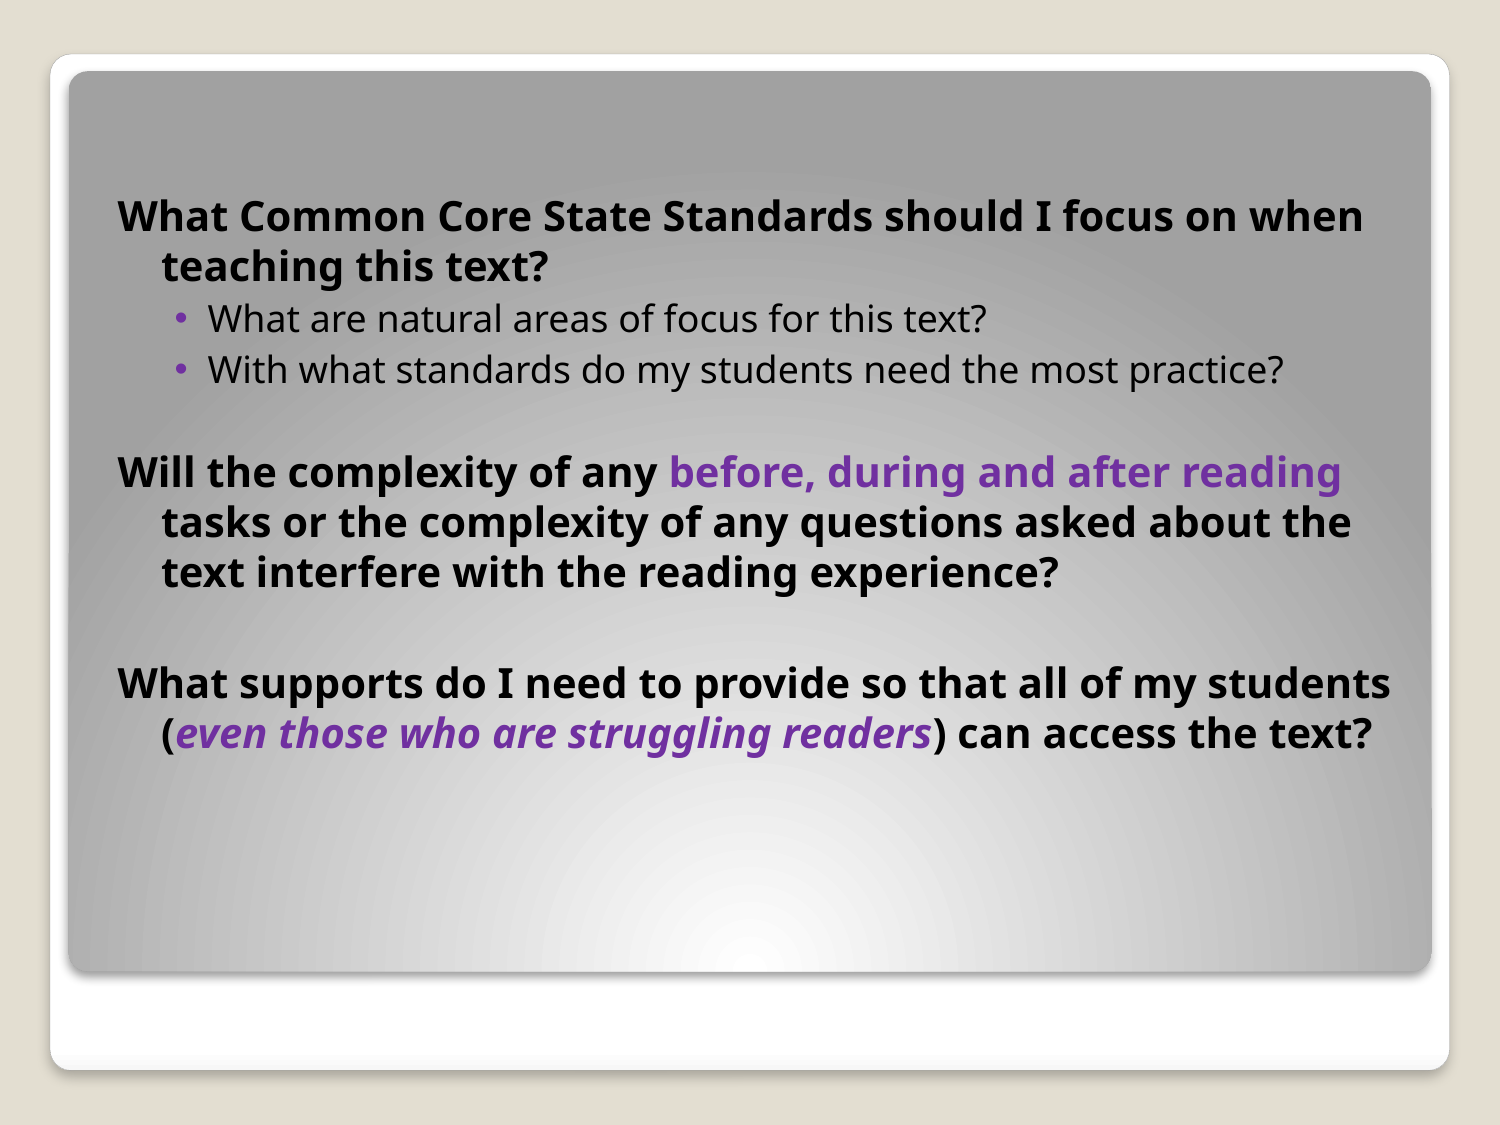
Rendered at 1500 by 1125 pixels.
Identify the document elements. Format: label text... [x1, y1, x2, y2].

list What Common Core State Standards should I focus on when teaching this text? What are natural areas of focus for this text? With what standards do my students need the most practice? Will the complexity of any before, during and after reading tasks or the complexity of any questions asked about the text interfere with the reading experience? What supports do I need to provide so that all of my students (even those who are struggling readers) can access the text? [87, 174, 1413, 900]
